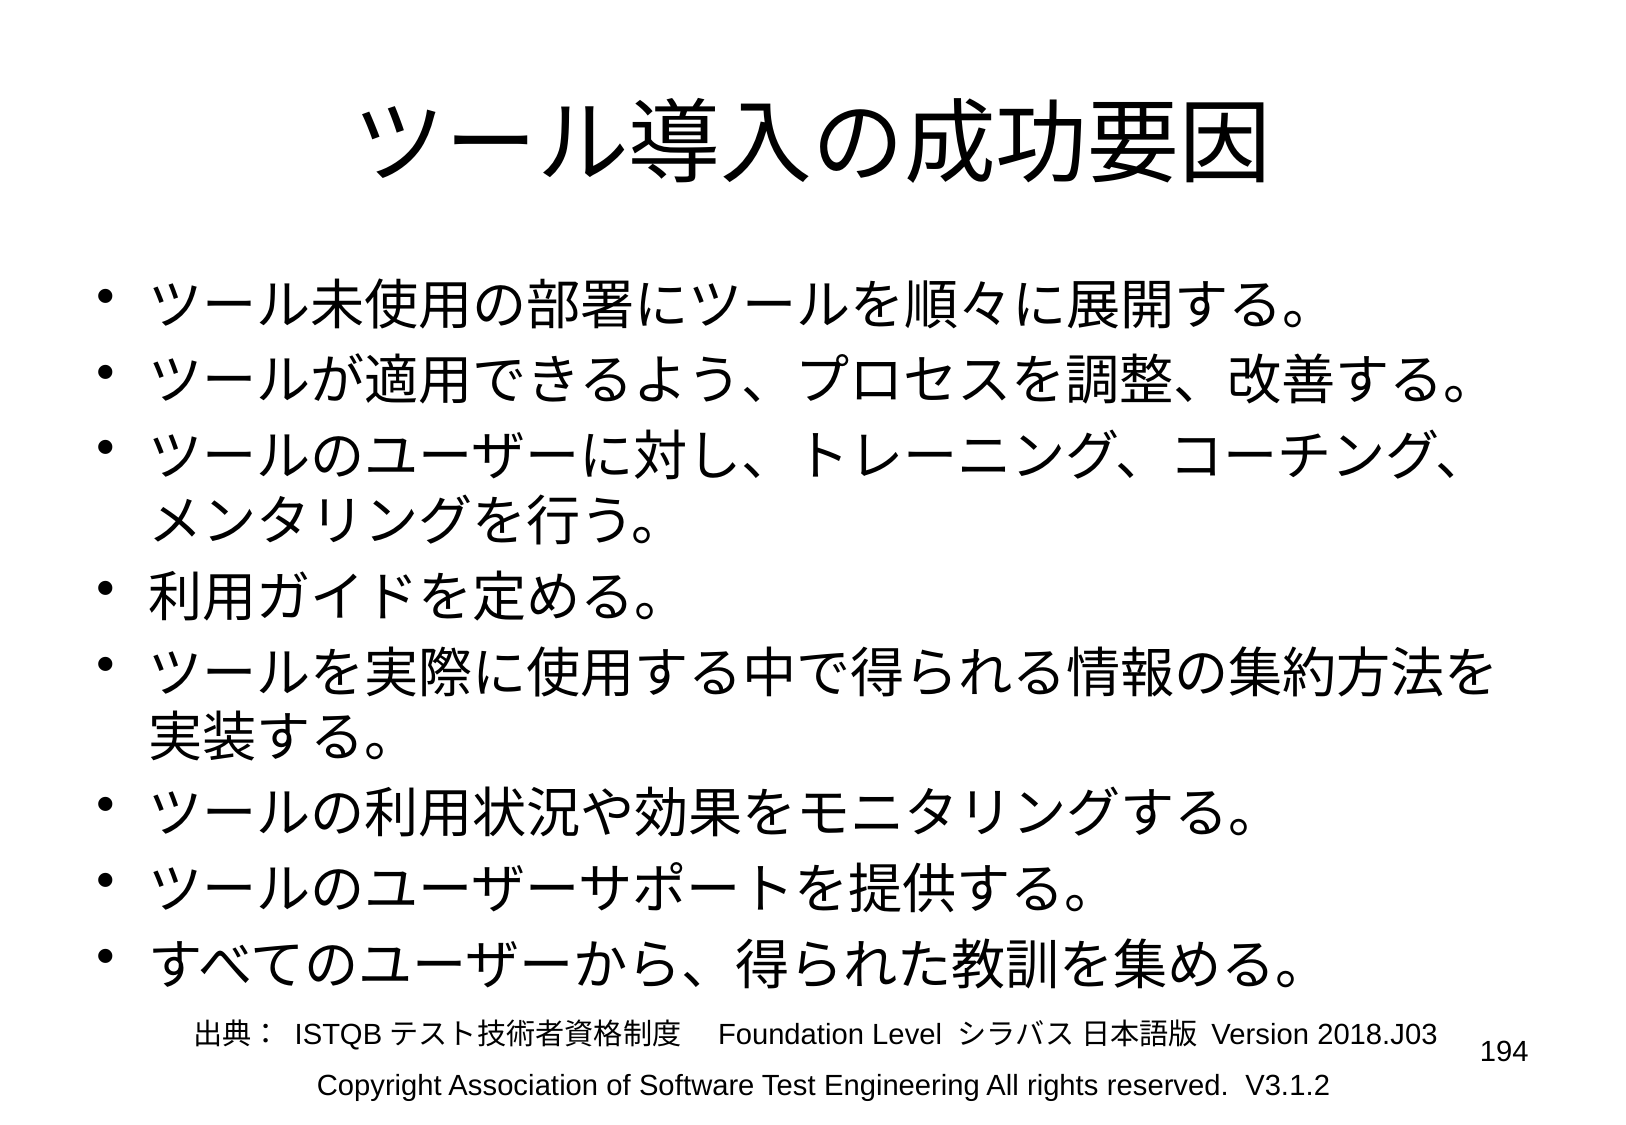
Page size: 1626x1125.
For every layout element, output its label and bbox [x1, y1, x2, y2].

title [80, 44, 1544, 233]
list [80, 262, 1544, 1008]
text_box [51, 1008, 1580, 1058]
slide_number [1416, 1058, 1544, 1103]
footer [233, 1058, 1416, 1103]
